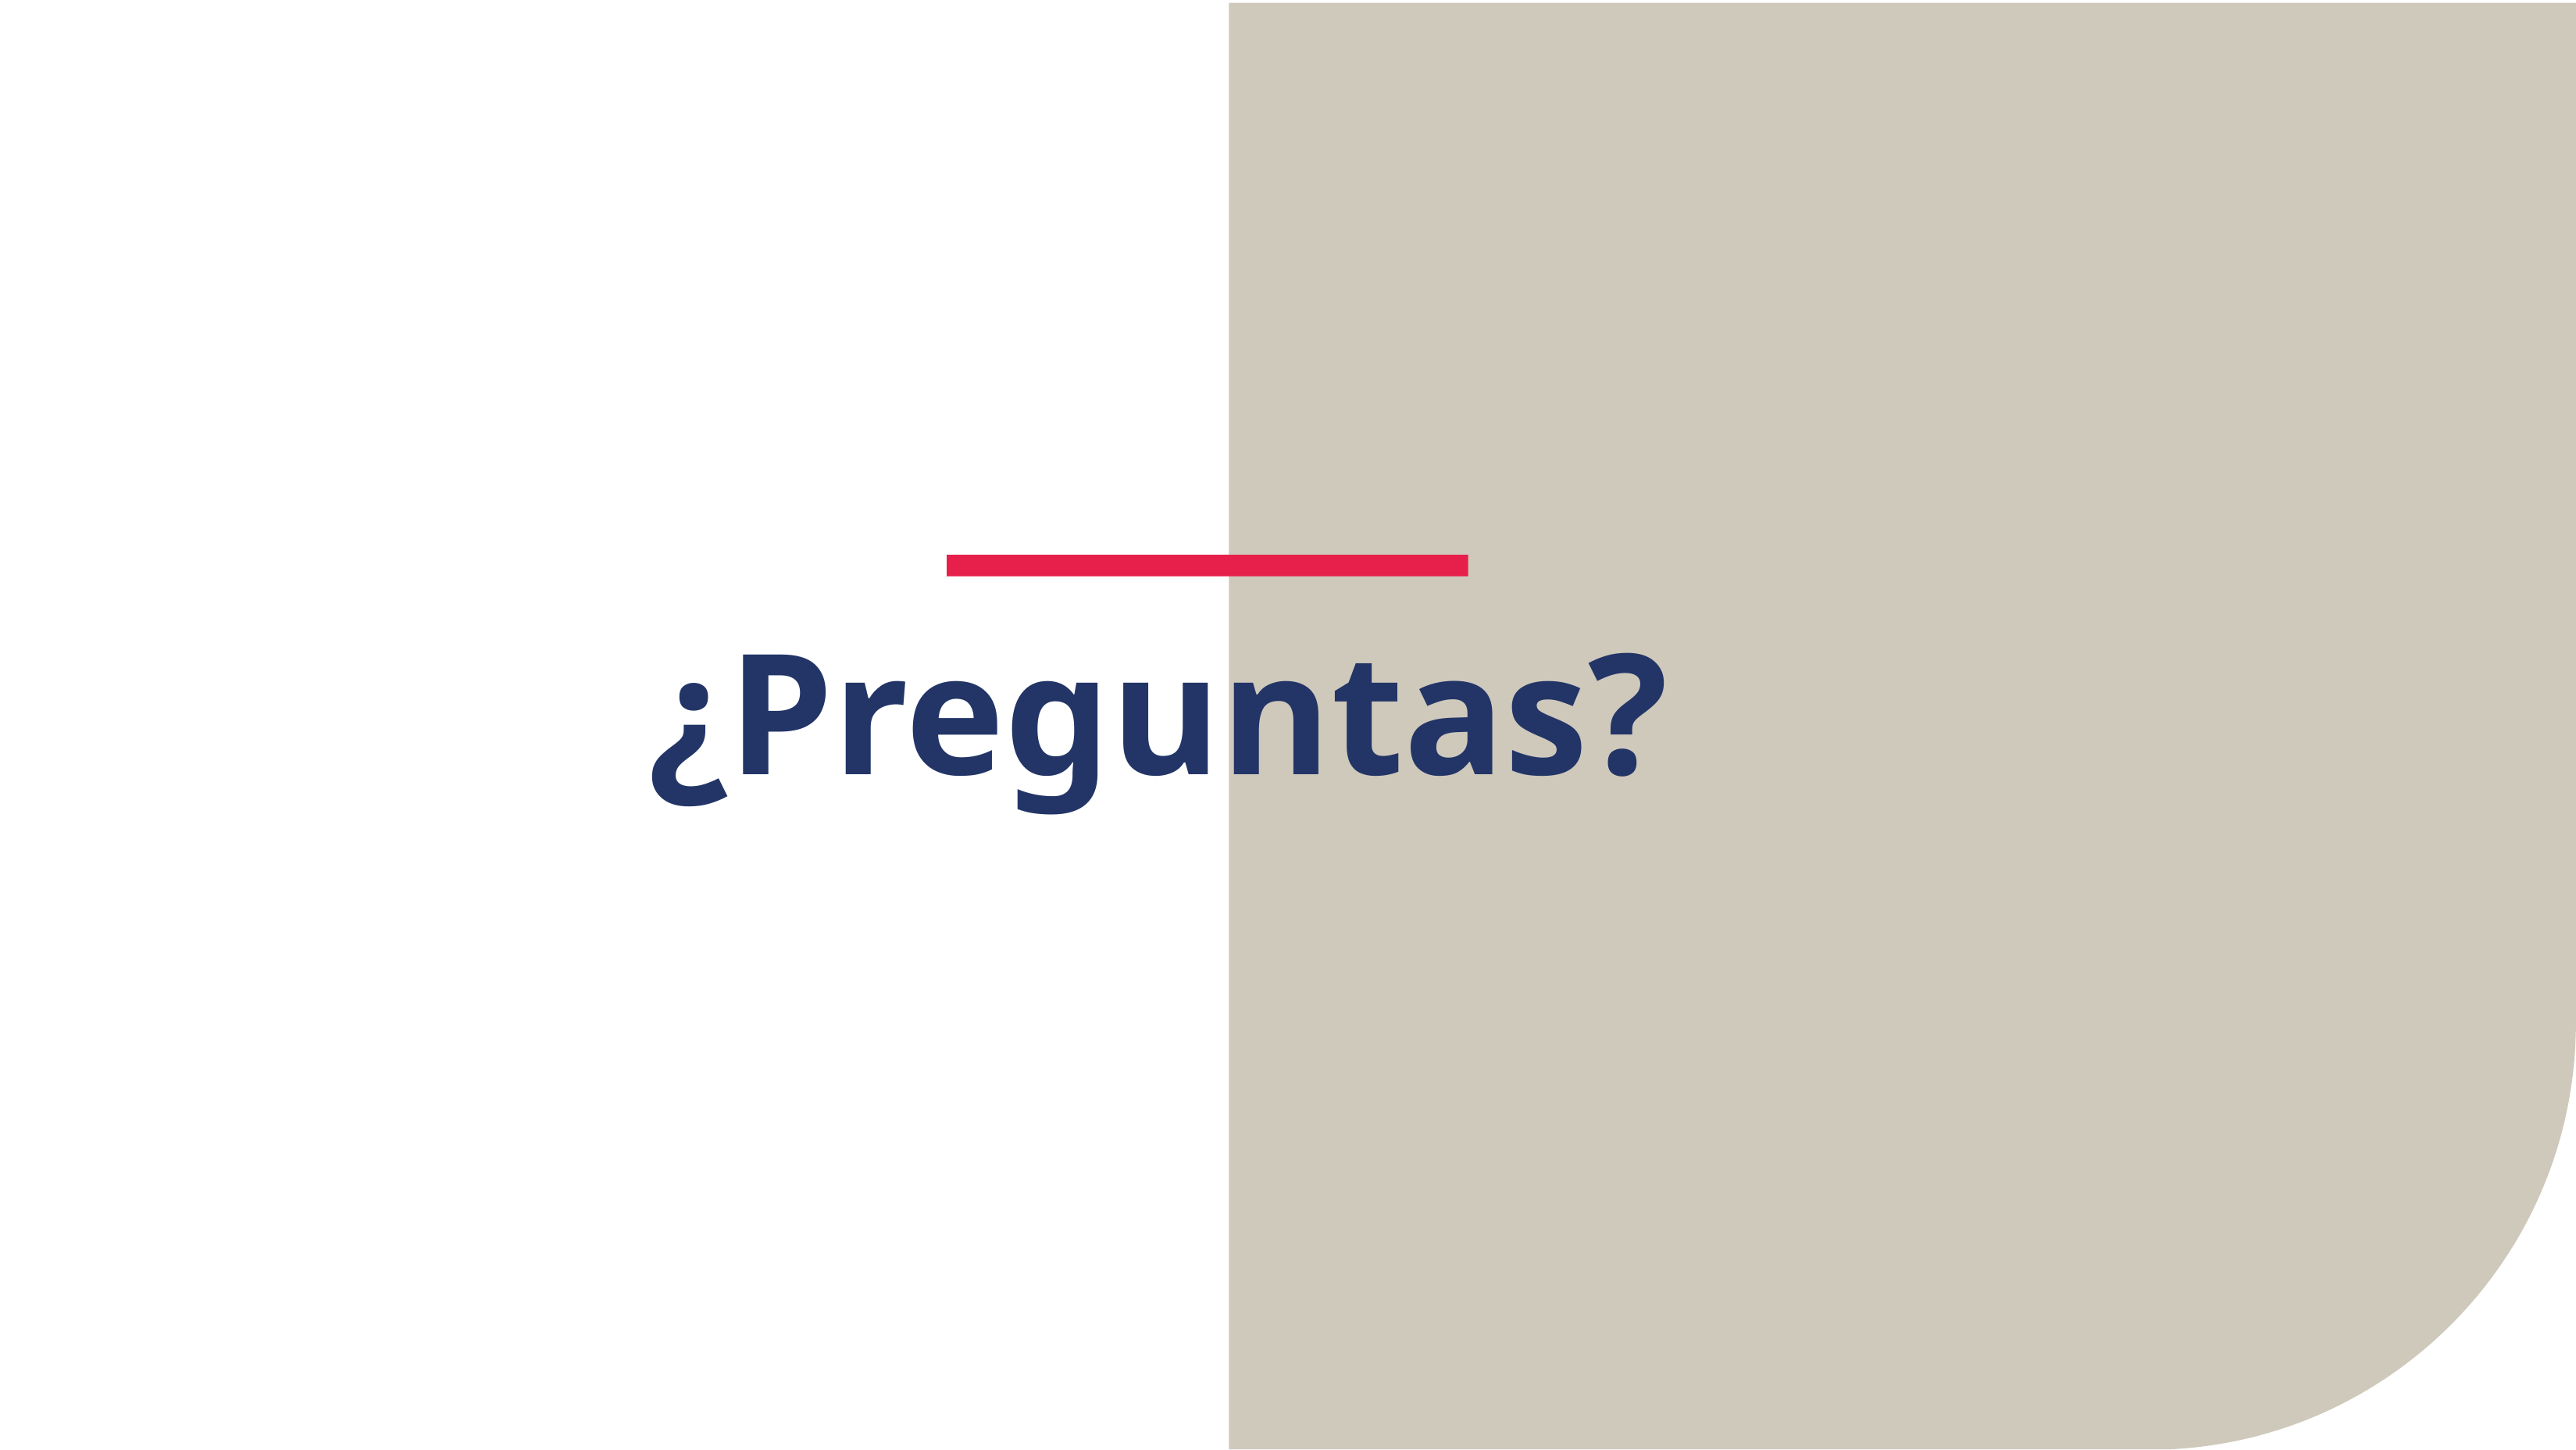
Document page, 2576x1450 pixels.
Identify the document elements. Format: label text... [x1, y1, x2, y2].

text_box [1229, 2, 2576, 1450]
text_box [947, 555, 1468, 577]
text_box ¿Preguntas? [646, 591, 1930, 808]
